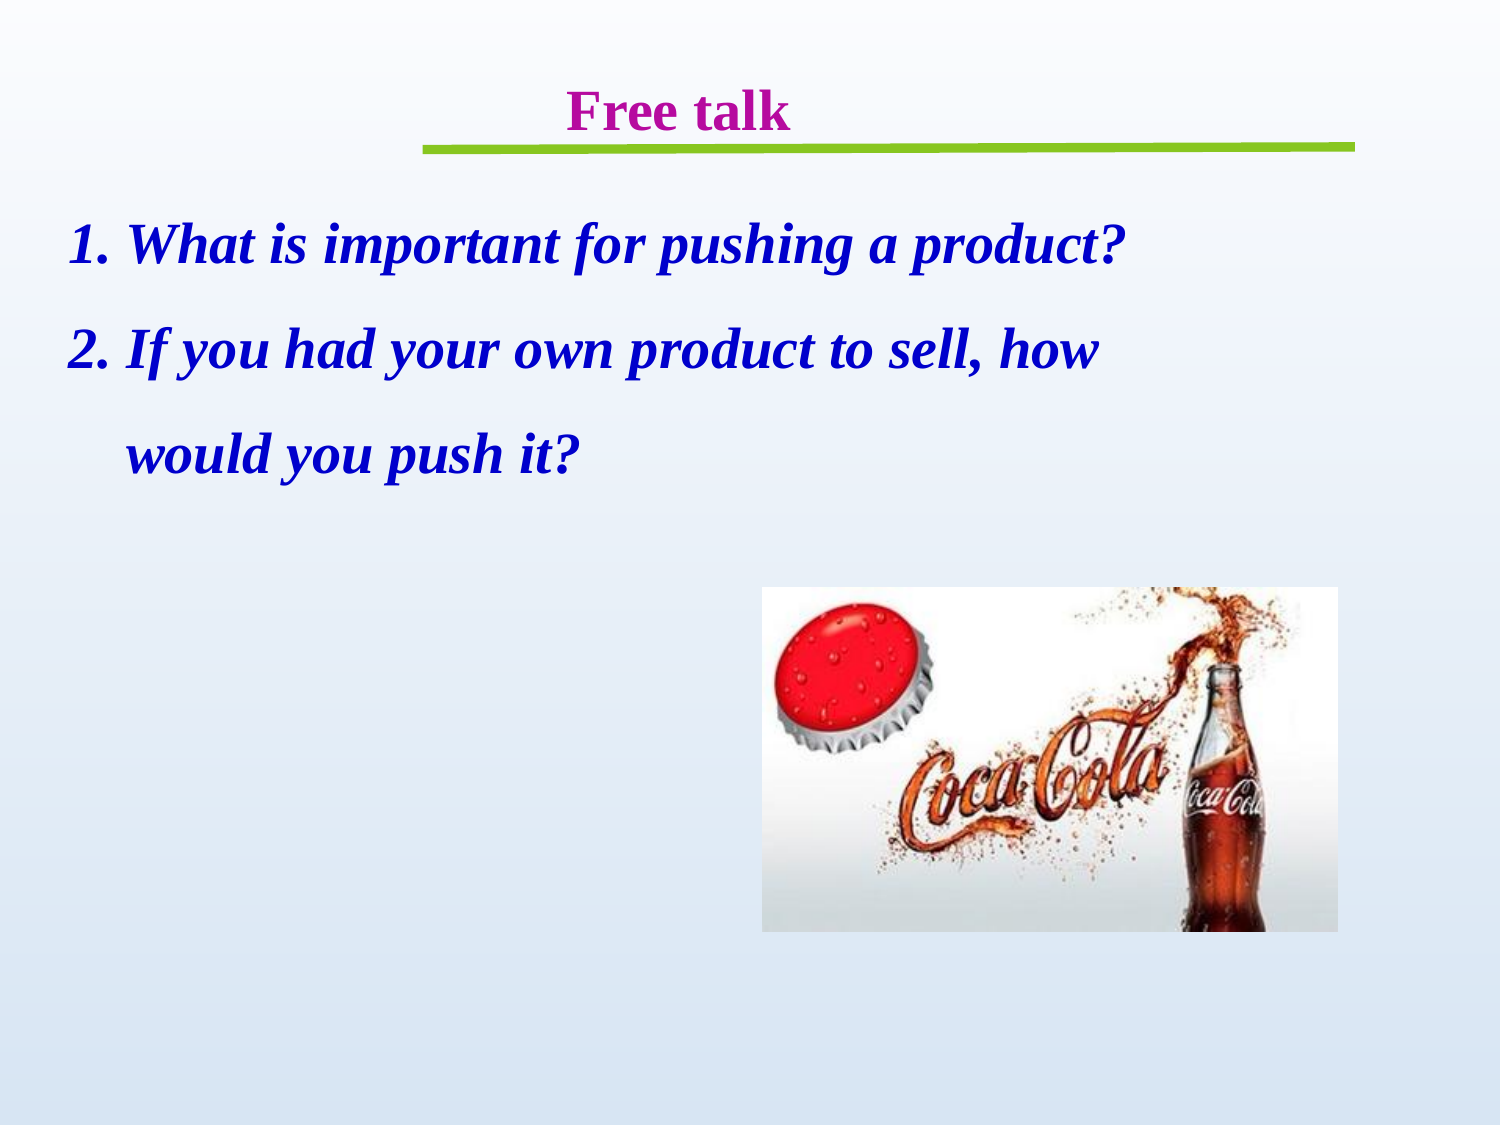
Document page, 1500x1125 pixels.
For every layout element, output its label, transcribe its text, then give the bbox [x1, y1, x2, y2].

text_box 1. What is important for pushing a product? 2. If you had your own product to sell, how would you push it? [53, 183, 1174, 583]
picture [762, 587, 1339, 932]
text_box Free talk [552, 43, 1226, 145]
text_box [422, 146, 1356, 150]
